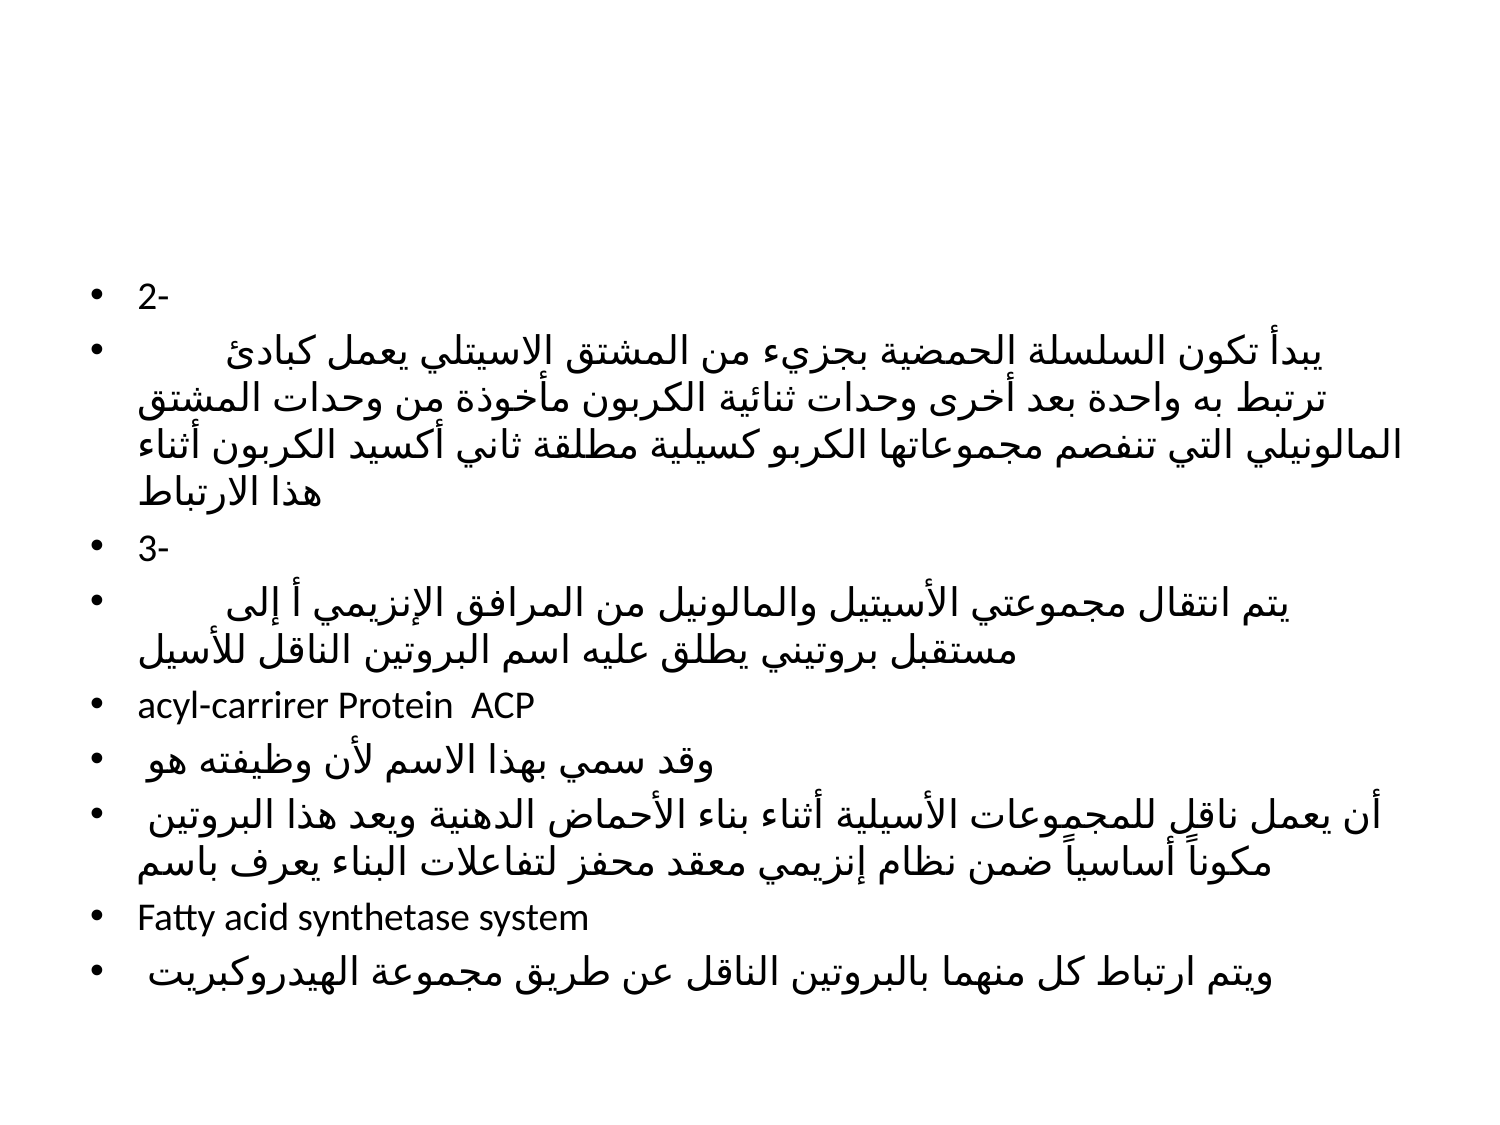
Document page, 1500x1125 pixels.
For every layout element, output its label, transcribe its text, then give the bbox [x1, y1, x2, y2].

list 2- يبدأ تكون السلسلة الحمضية بجزيء من المشتق الاسيتلي يعمل كبادئ ترتبط به واحدة بعد أخرى وحدات ثنائية الكربون مأخوذة من وحدات المشتق المالونيلي التي تنفصم مجموعاتها الكربو كسيلية مطلقة ثاني أكسيد الكربون أثناء هذا الارتباط 3- يتم انتقال مجموعتي الأسيتيل والمالونيل من المرافق الإنزيمي أ إلى مستقبل بروتيني يطلق عليه اسم البروتين الناقل للأسيل acyl-carrirer Protein ACP وقد سمي بهذا الاسم لأن وظيفته هو أن يعمل ناقل للمجموعات الأسيلية أثناء بناء الأحماض الدهنية ويعد هذا البروتين مكوناً أساسياً ضمن نظام إنزيمي معقد محفز لتفاعلات البناء يعرف باسم Fatty acid synthetase system ويتم ارتباط كل منهما بالبروتين الناقل عن طريق مجموعة الهيدروكبريت [75, 262, 1425, 1005]
